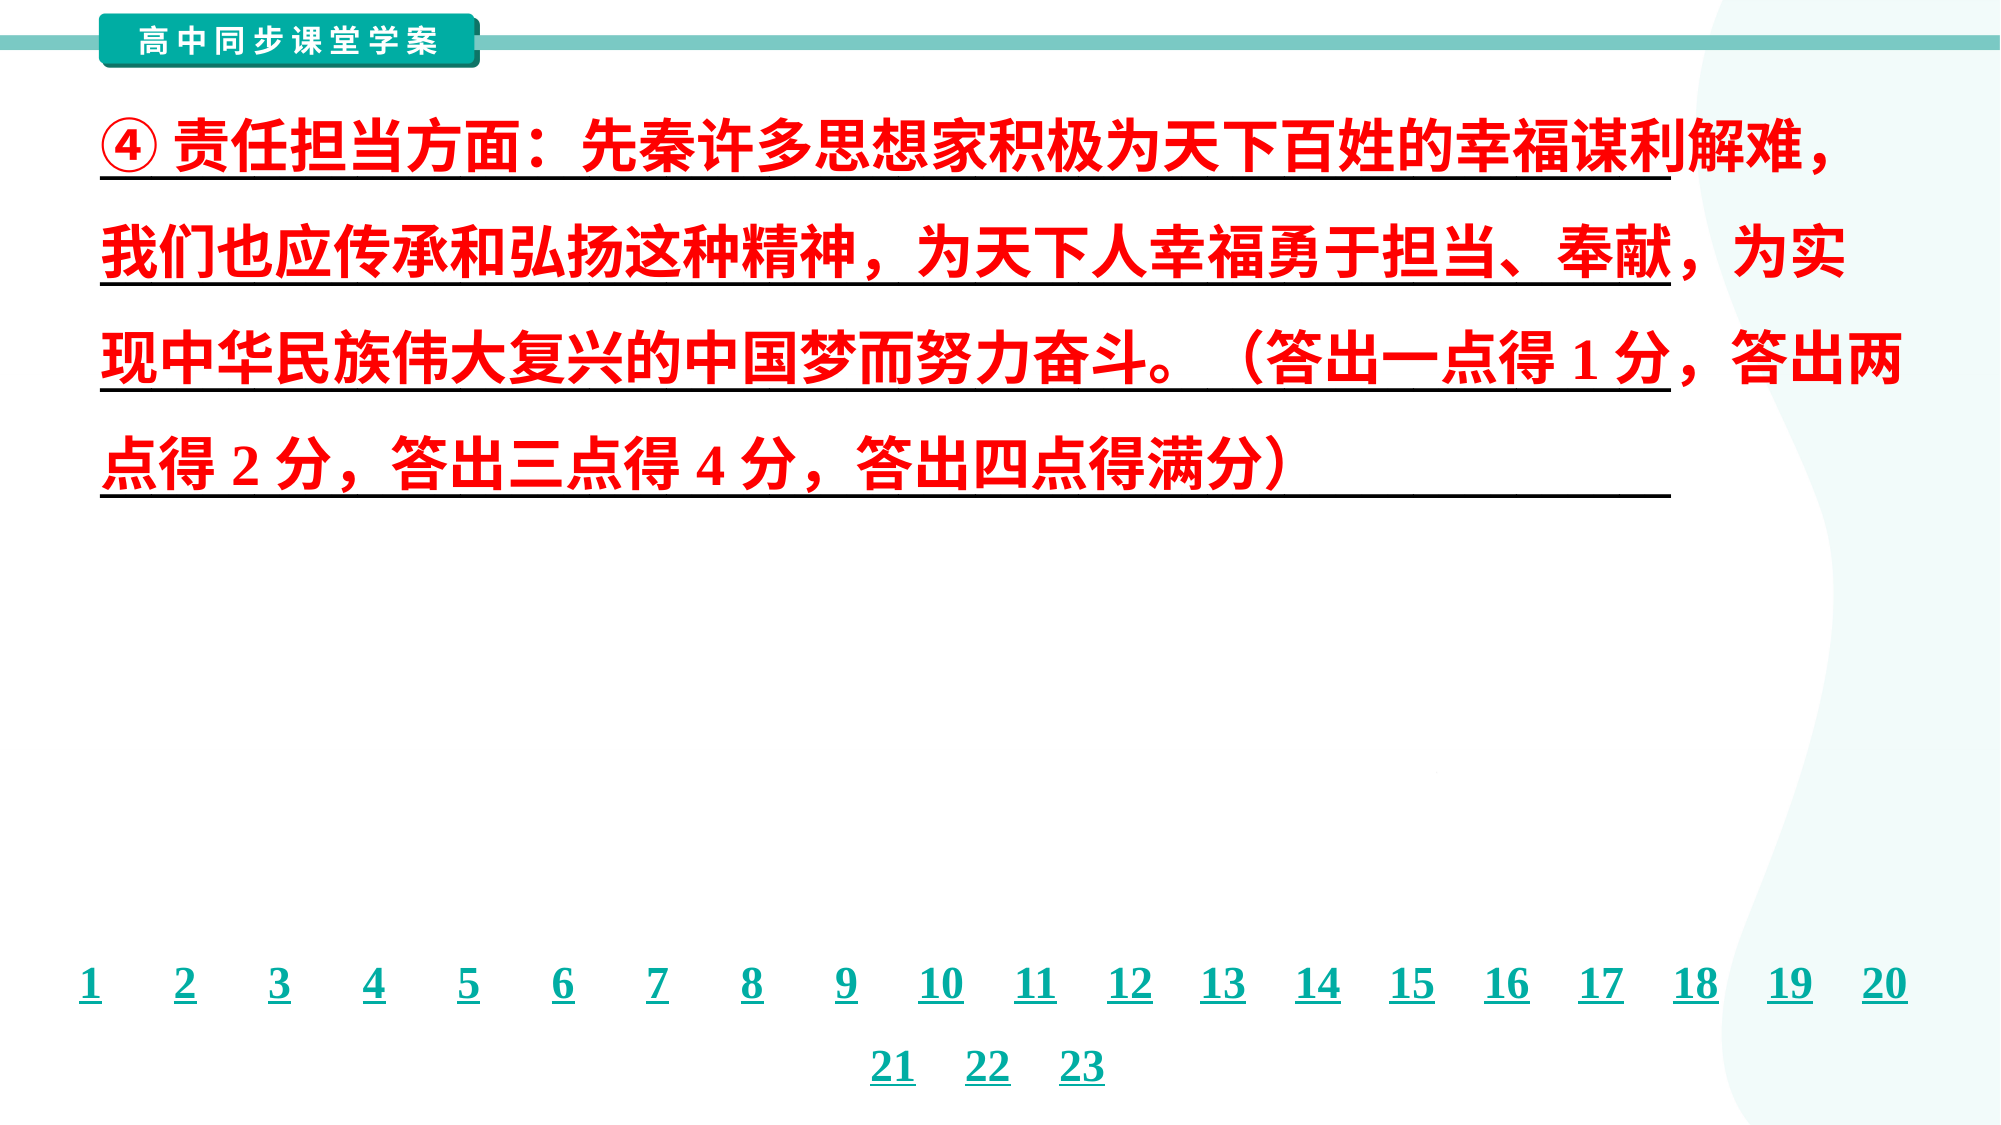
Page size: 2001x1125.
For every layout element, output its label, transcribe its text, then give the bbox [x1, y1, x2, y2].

picture [0, 0, 2000, 1125]
text_box _____________________________________________________________ _____________________________________________________________ _____________________________________________________________ _____________________________________________________________ [100, 498, 1899, 502]
text_box ④责任担当方面：先秦许多思想家积极为天下百姓的幸福谋利解难， 我们也应传承和弘扬这种精神，为天下人幸福勇于担当、奉献，为实 现中华民族伟大复兴的中国梦而努力奋斗。（答出一点得1分，答出两 点得2分，答出三点得4分，答出四点得满分） [100, 72, 1899, 498]
